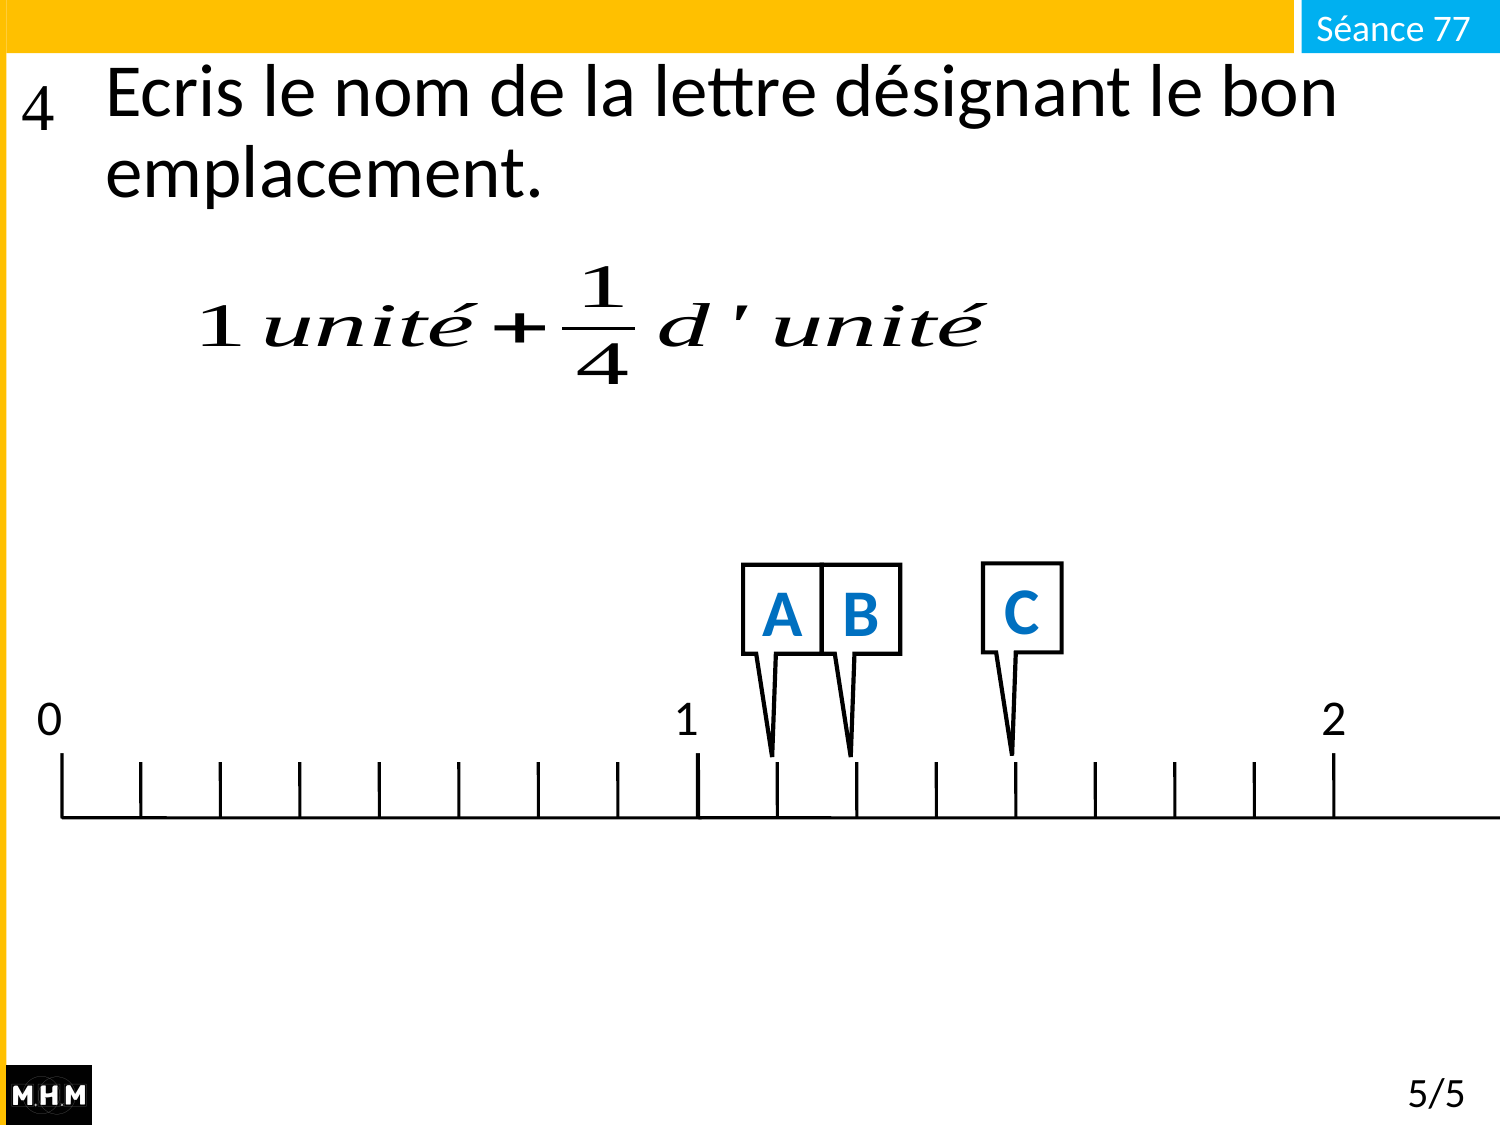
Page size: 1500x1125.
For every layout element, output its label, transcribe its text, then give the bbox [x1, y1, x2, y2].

text_box A [741, 562, 819, 676]
text_box B [819, 562, 903, 676]
title Ecris le nom de la lettre désignant le bon emplacement. [90, 27, 1500, 238]
picture [6, 1065, 92, 1125]
text_box C [980, 561, 1064, 676]
text_box 5/5 [1373, 1064, 1500, 1125]
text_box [21, 678, 1500, 819]
